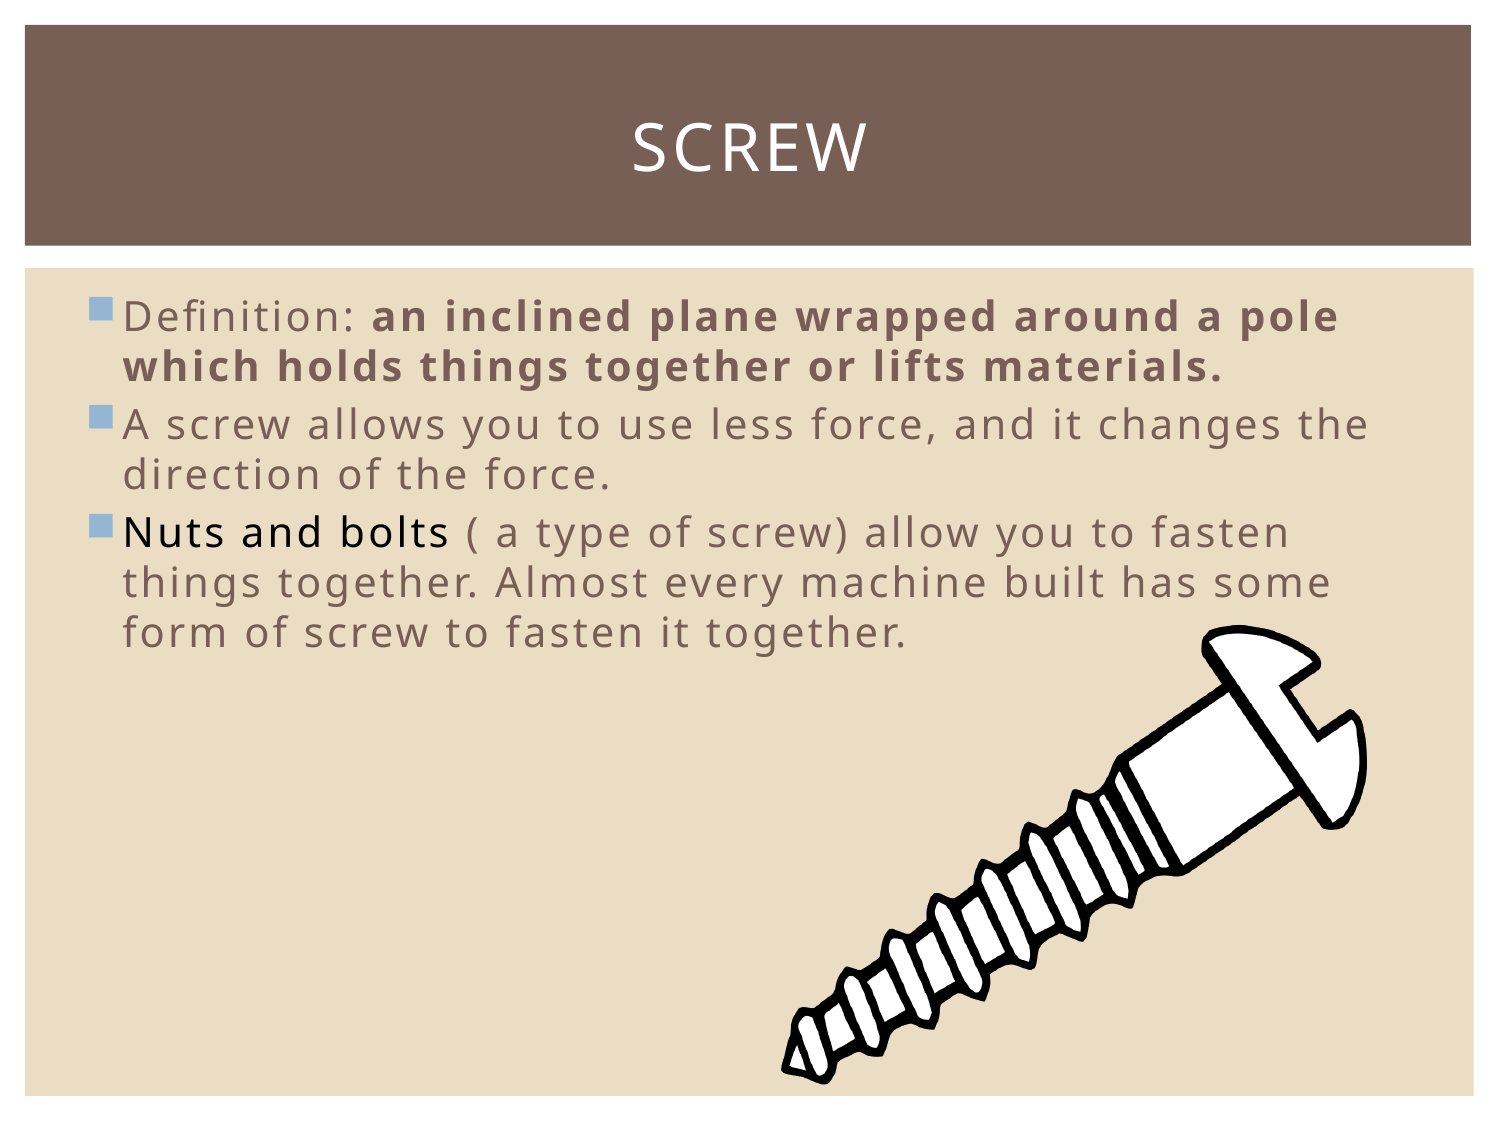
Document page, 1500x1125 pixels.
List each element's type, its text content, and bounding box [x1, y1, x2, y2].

title Screw [62, 58, 1438, 232]
picture [683, 559, 1438, 1125]
list Definition: an inclined plane wrapped around a pole which holds things together or lifts materials. A screw allows you to use less force, and it changes the direction of the force. Nuts and bolts ( a type of screw) allow you to fasten things together. Almost every machine built has some form of screw to fasten it together. [62, 281, 1442, 1005]
